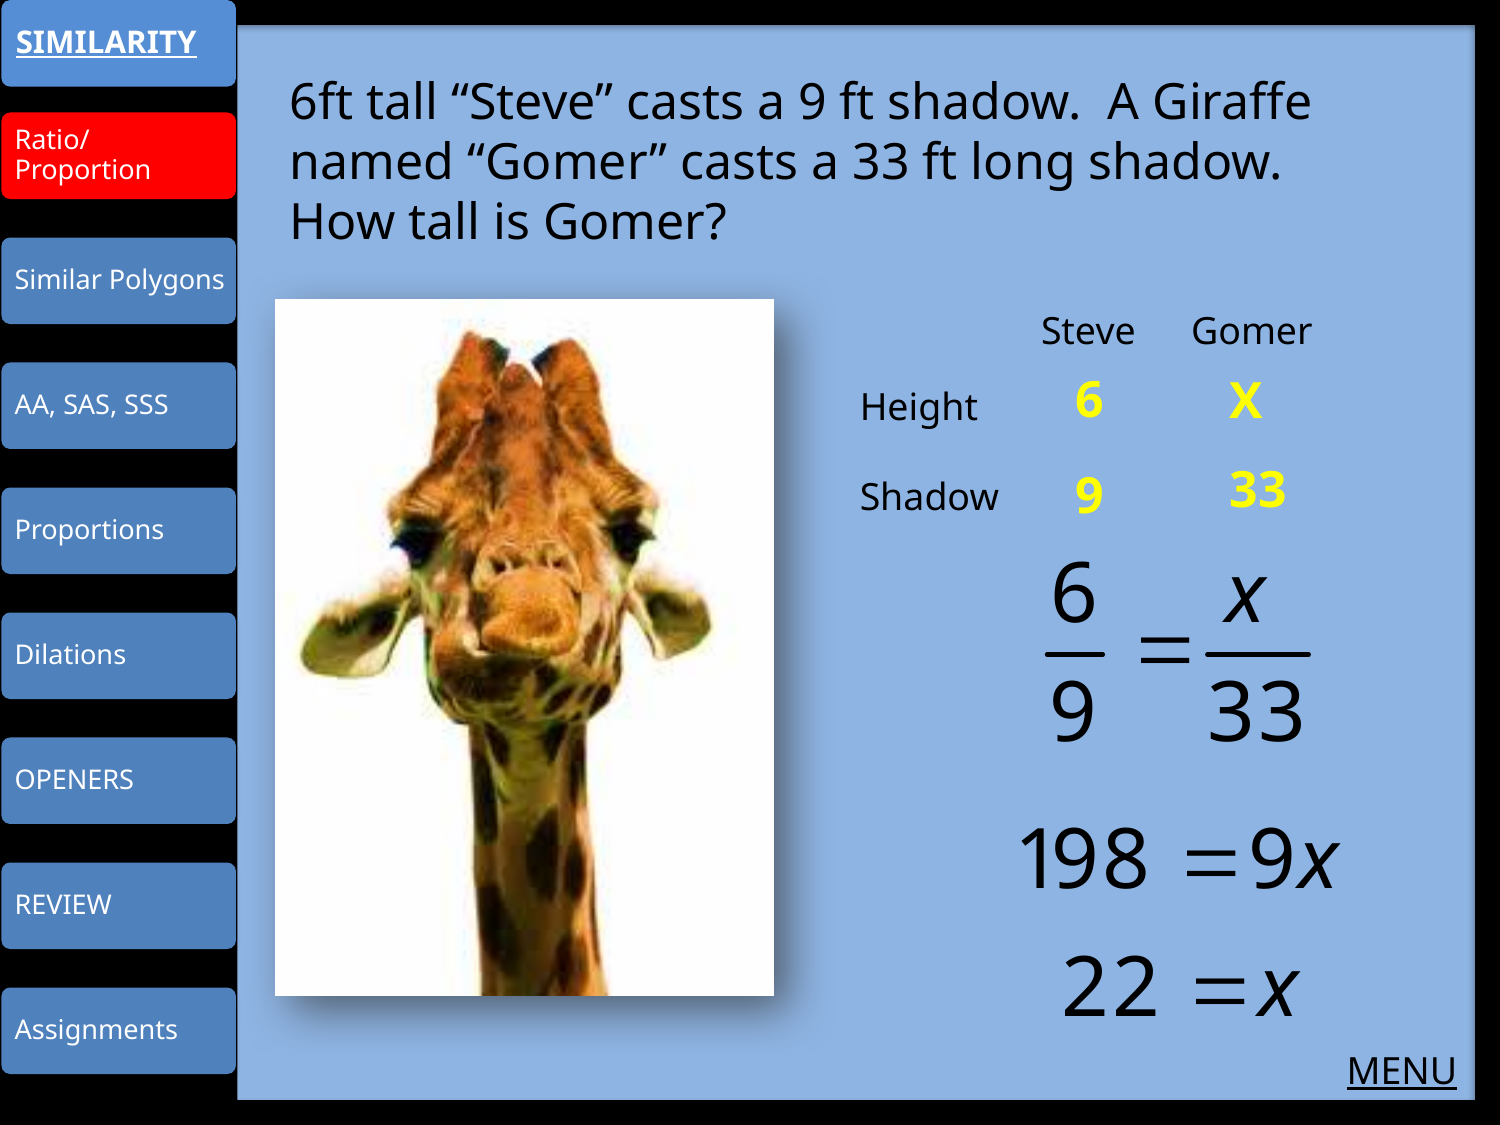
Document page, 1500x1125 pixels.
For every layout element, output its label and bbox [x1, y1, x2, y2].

text_box [1007, 812, 1377, 911]
text_box [238, 0, 1500, 1125]
text_box [1053, 939, 1340, 1038]
text_box [1032, 529, 1326, 766]
text_box [0, 0, 238, 1125]
